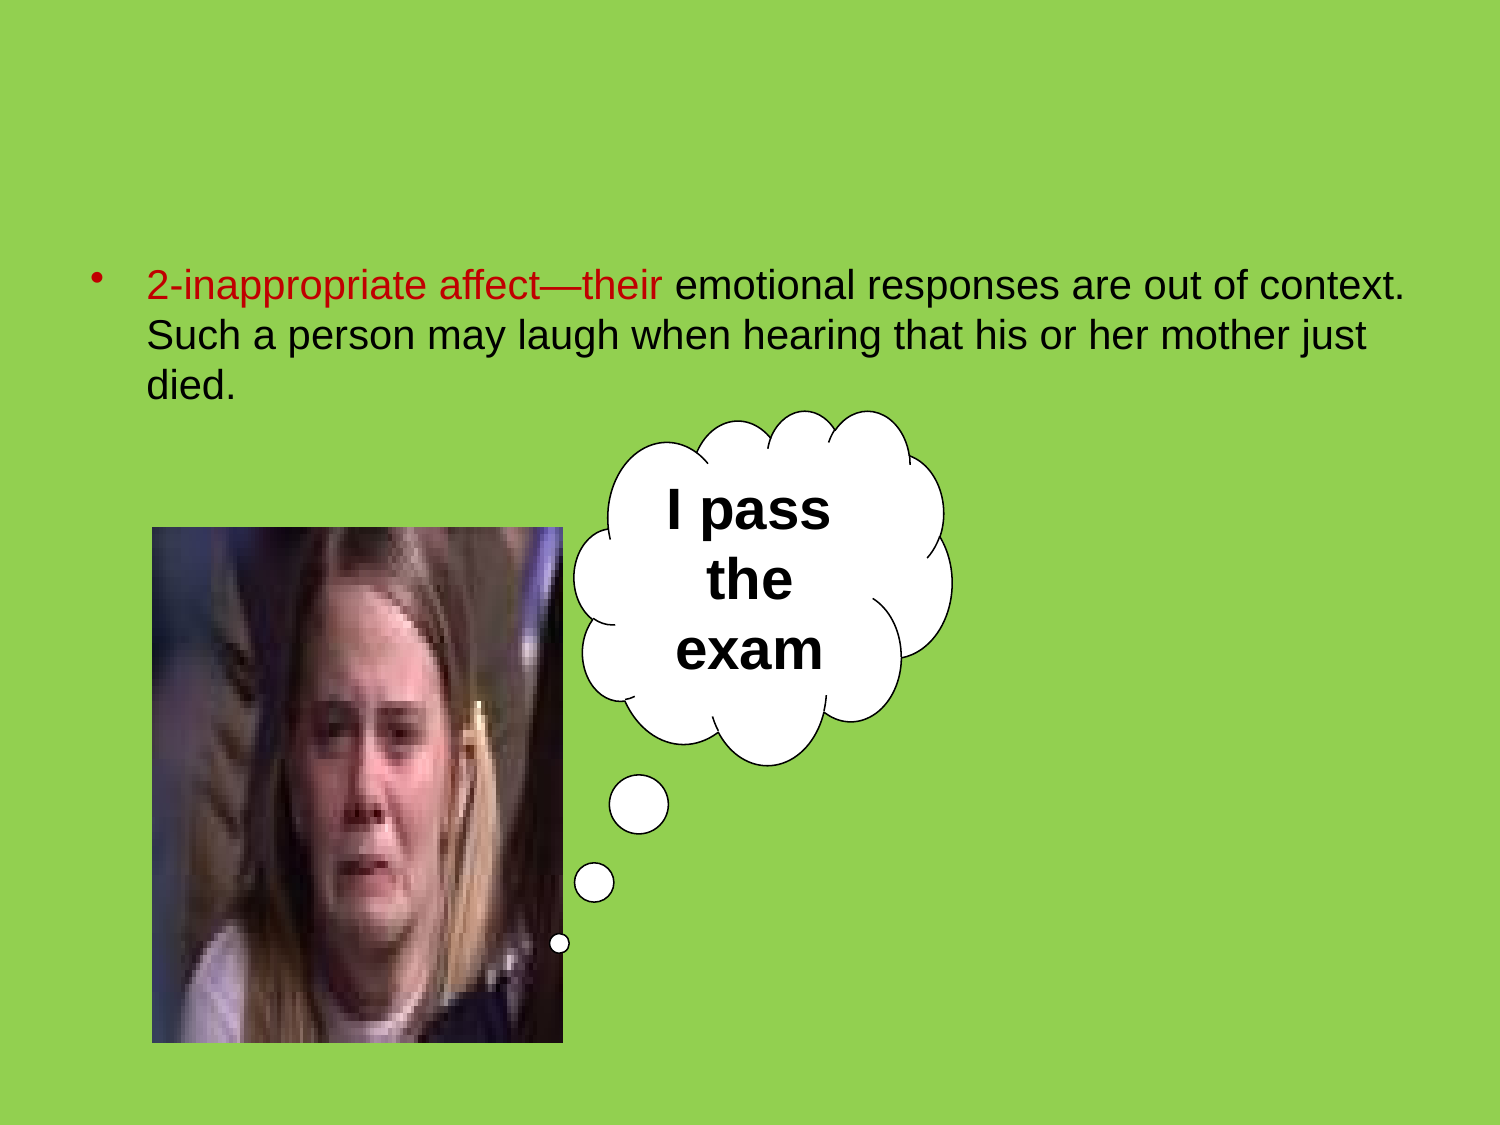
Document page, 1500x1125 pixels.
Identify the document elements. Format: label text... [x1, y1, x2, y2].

text_box I pass the exam [574, 862, 614, 903]
text_box I pass the exam [609, 774, 669, 834]
list 2-inappropriate affect—their emotional responses are out of context. Such a person may laugh when hearing that his or her mother just died. [75, 249, 1425, 993]
text_box I pass the exam [573, 411, 953, 766]
picture [152, 527, 563, 1044]
